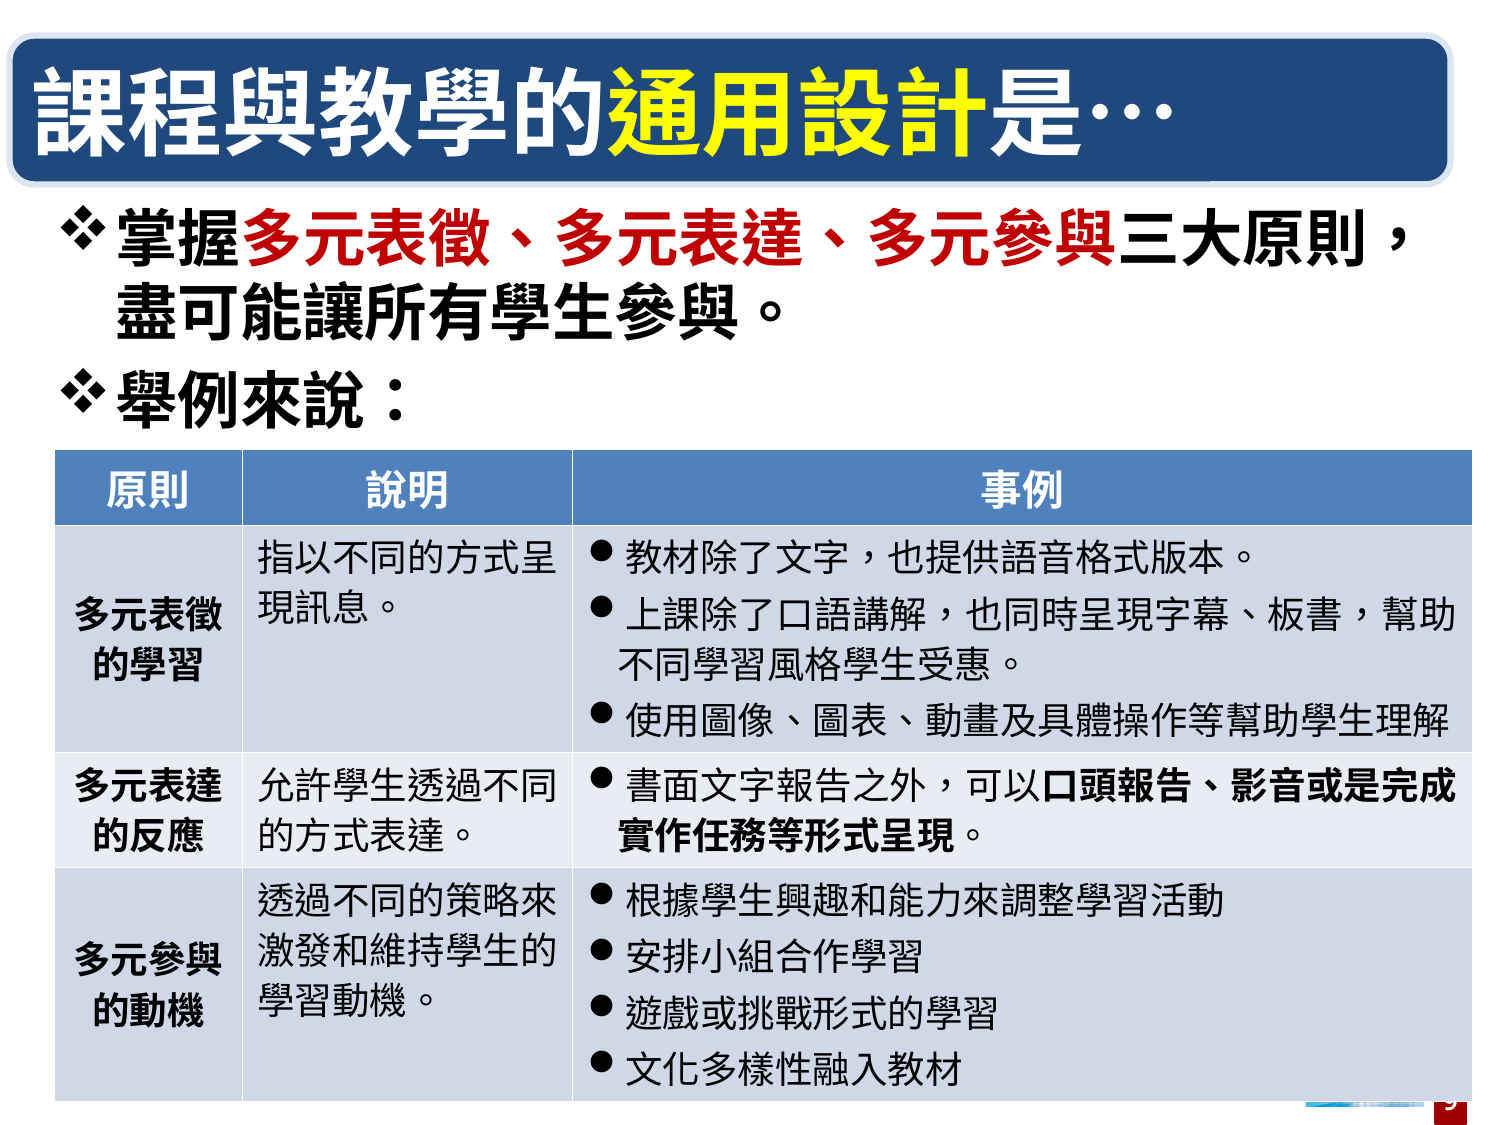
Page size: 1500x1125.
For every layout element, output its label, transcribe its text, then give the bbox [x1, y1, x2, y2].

table_cell 書面文字報告之外，可以口頭報告、影音或是完成實作任務等形式呈現。 [573, 753, 1472, 867]
table_cell 允許學生透過不同的方式表達。 [243, 753, 572, 867]
slide_number 9 [1416, 1076, 1485, 1125]
table_cell 教材除了文字，也提供語音格式版本。 上課除了口語講解，也同時呈現字幕、板書，幫助不同學習風格學生受惠。 使用圖像、圖表、動畫及具體操作等幫助學生理解 [573, 526, 1472, 752]
picture [1305, 1102, 1416, 1107]
table_cell 透過不同的策略來激發和維持學生的學習動機。 [243, 868, 572, 1101]
text_box 掌握多元表徵、多元表達、多元參與三大原則，盡可能讓所有學生參與。 舉例來說： [39, 172, 1447, 462]
table_cell 多元表達的反應 [55, 753, 242, 867]
table_header 原則 [55, 450, 242, 525]
text_box 課程與教學的通用設計是… [9, 35, 1451, 185]
table_cell 多元參與的動機 [55, 868, 242, 1101]
table_cell 多元表徵的學習 [55, 526, 242, 752]
table_header 說明 [243, 450, 572, 525]
table_cell 指以不同的方式呈現訊息。 [243, 526, 572, 752]
table_cell 根據學生興趣和能力來調整學習活動 安排小組合作學習 遊戲或挑戰形式的學習 文化多樣性融入教材 [573, 868, 1472, 1101]
table_header 事例 [573, 450, 1472, 525]
